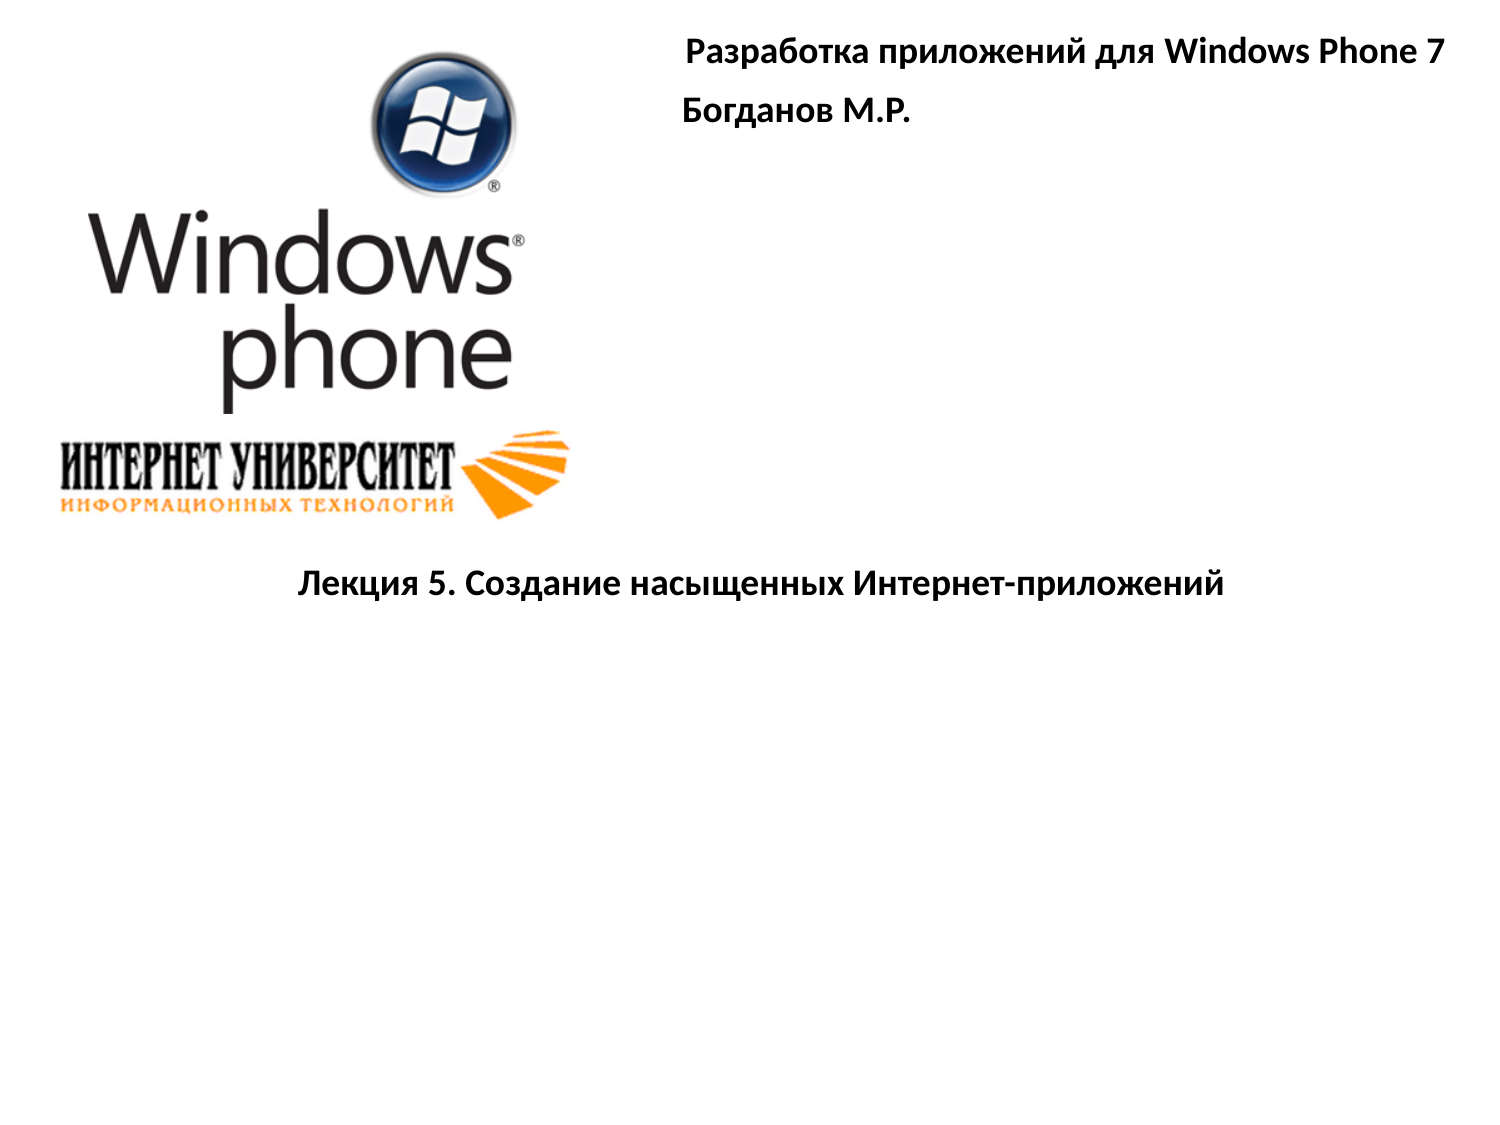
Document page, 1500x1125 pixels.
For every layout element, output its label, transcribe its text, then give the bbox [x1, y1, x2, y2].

picture [52, 420, 586, 530]
text_box Лекция 5. Создание насыщенных Интернет-приложений [123, 550, 1400, 611]
picture [88, 42, 527, 415]
text_box Богданов М.Р. [667, 78, 972, 138]
text_box Разработка приложений для Windows Phone 7 [670, 19, 1461, 79]
